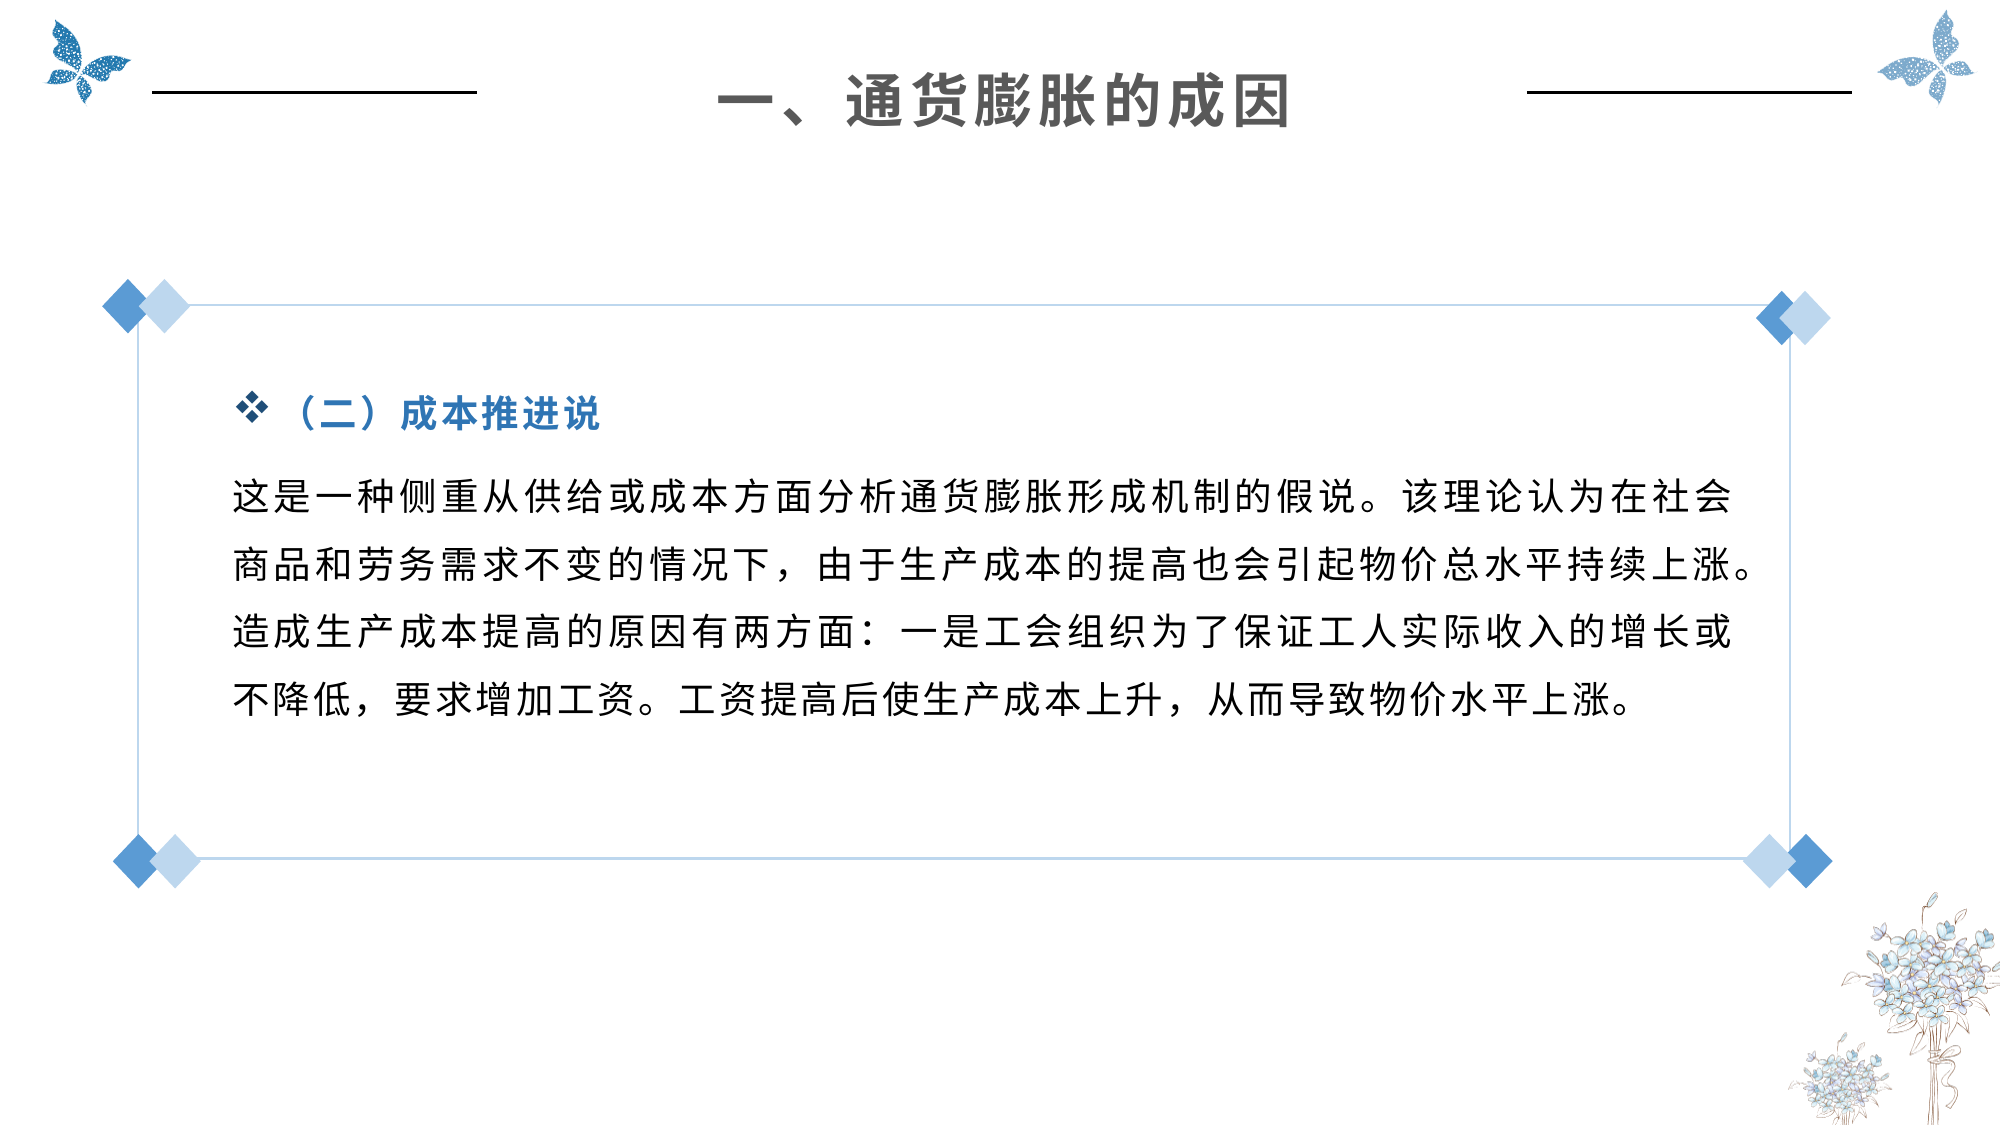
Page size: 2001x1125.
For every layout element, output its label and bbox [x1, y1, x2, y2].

picture [1788, 892, 2000, 1125]
text_box [151, 55, 1852, 142]
text_box [102, 278, 1833, 889]
